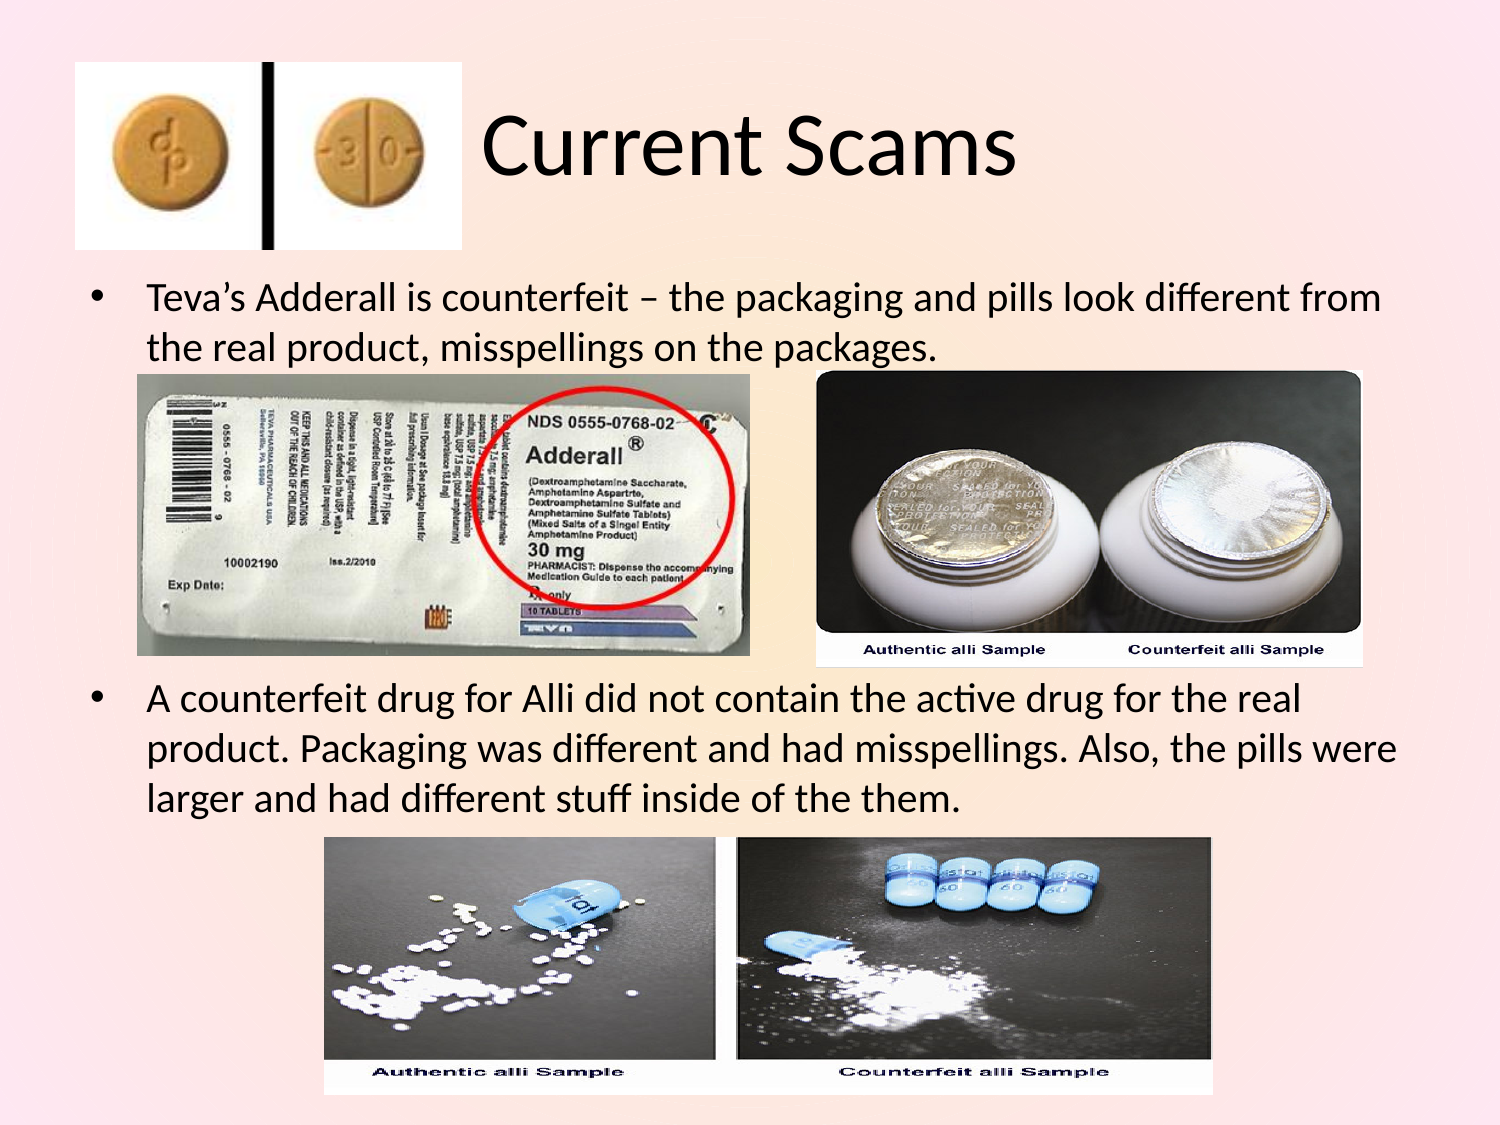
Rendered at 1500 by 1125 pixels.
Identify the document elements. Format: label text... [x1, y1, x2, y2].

picture [137, 374, 751, 657]
picture [816, 370, 1363, 668]
list Teva’s Adderall is counterfeit – the packaging and pills look different from the real product, misspellings on the packages. A counterfeit drug for Alli did not contain the active drug for the real product. Packaging was different and had misspellings. Also, the pills were larger and had different stuff inside of the them. [75, 262, 1425, 1005]
picture [74, 62, 463, 251]
picture [324, 837, 1213, 1095]
title Current Scams [75, 45, 1425, 233]
